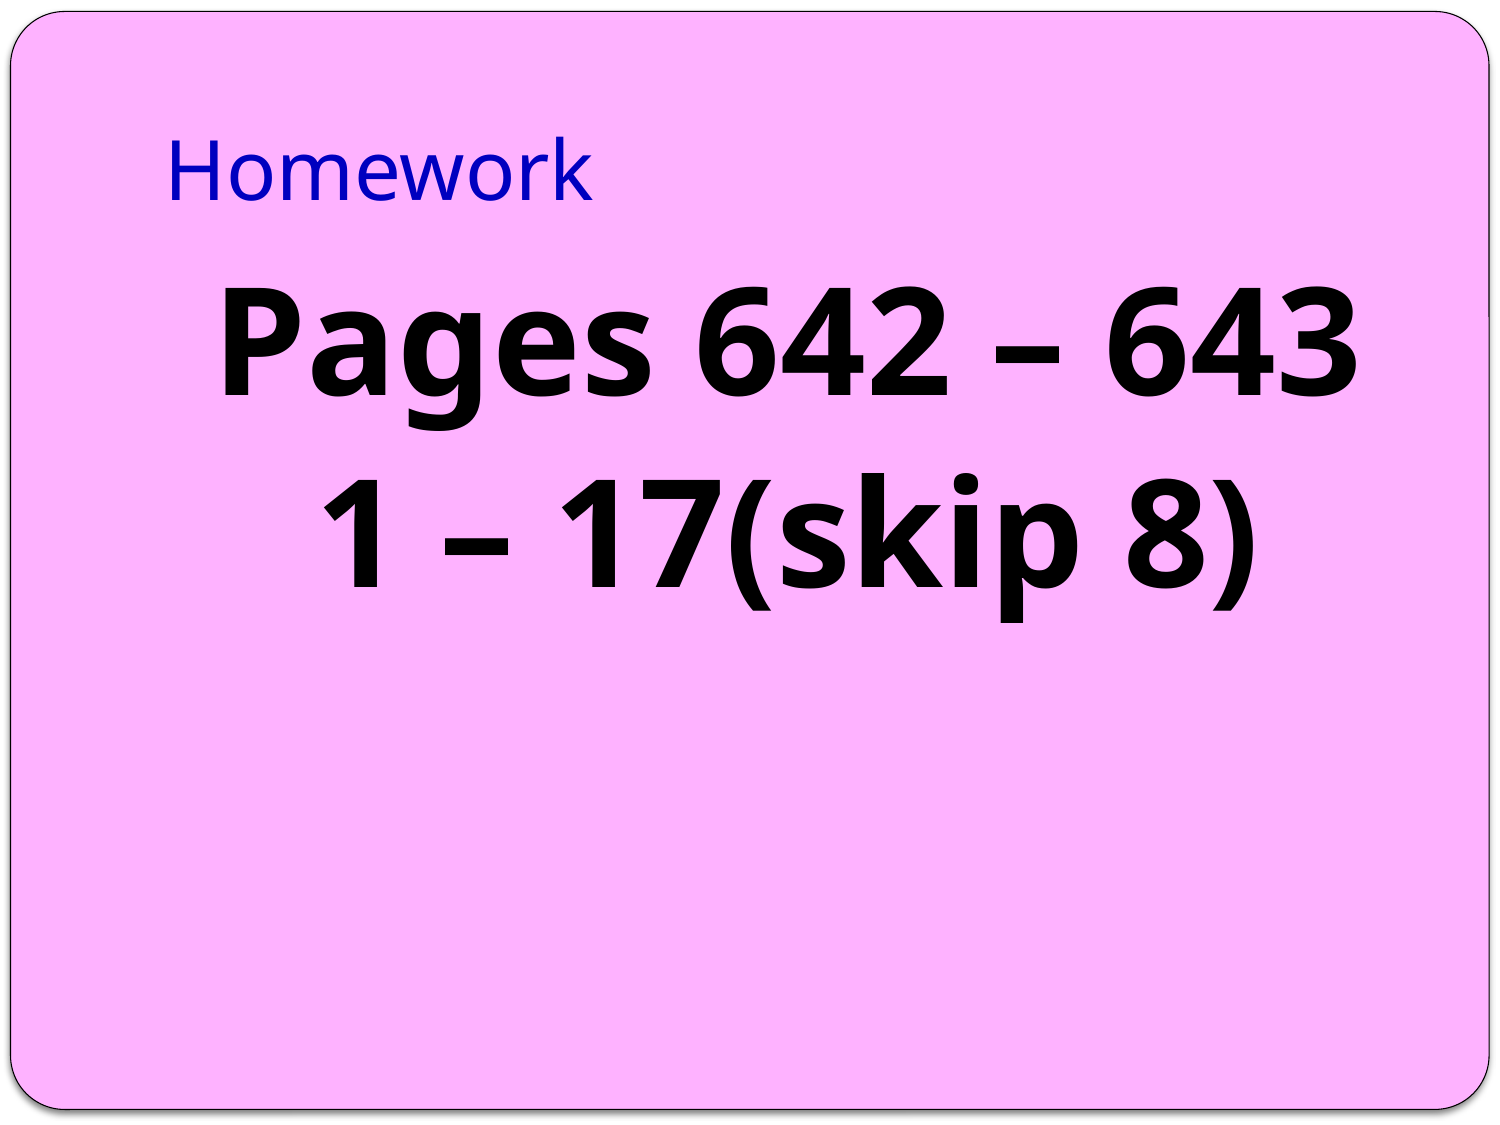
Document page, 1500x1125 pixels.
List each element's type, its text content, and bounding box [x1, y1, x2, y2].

title Homework [150, 45, 1425, 233]
list Pages 642 – 643 1 – 17(skip 8) [150, 237, 1425, 988]
